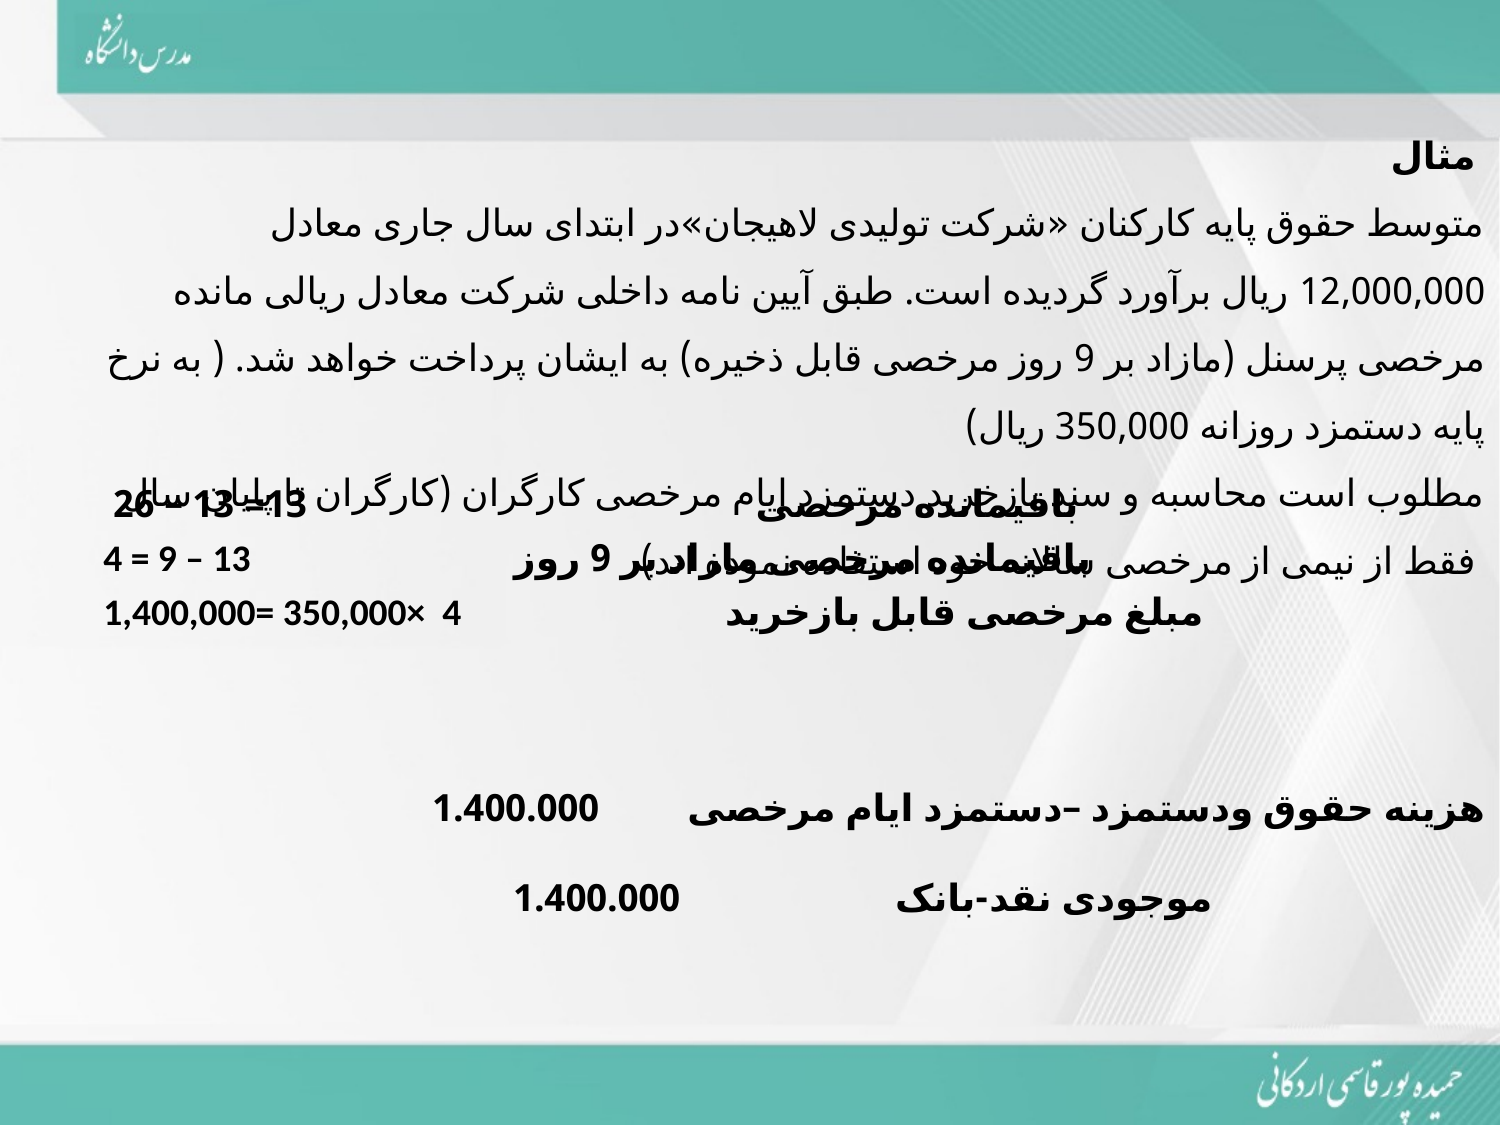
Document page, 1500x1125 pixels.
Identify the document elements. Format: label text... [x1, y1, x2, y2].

text_box مثال متوسط حقوق پایه کارکنان «شرکت تولیدی لاهیجان»در ابتدای سال جاری معادل 12,000,000 ریال برآورد گردیده است. طبق آیین نامه داخلی شرکت معادل ریالی مانده مرخصی پرسنل (مازاد بر 9 روز مرخصی قابل ذخیره) به ایشان پرداخت خواهد شد. ( به نرخ پایه دستمزد روزانه 350,000 ریال) مطلوب است محاسبه و سند بازخرید دستمزد ایام مرخصی کارگران (کارگران تا پایان سال فقط از نیمی از مرخصی سالانه خود استفاده نموده اند) هزینه حقوق ودستمزد –دستمزد ایام مرخصی 1.400.000 موجودی نقد-بانک 1.400.000 [56, 101, 1500, 1125]
picture [0, 0, 1500, 1125]
text_box باقیمانده مرخصی 13= 13 – 26 4 = 9 – 13 باقیمانده مرخصی مازاد بر 9 روز 1,400,000= 350,000× 4 مبلغ مرخصی قابل بازخرید [88, 148, 1447, 641]
